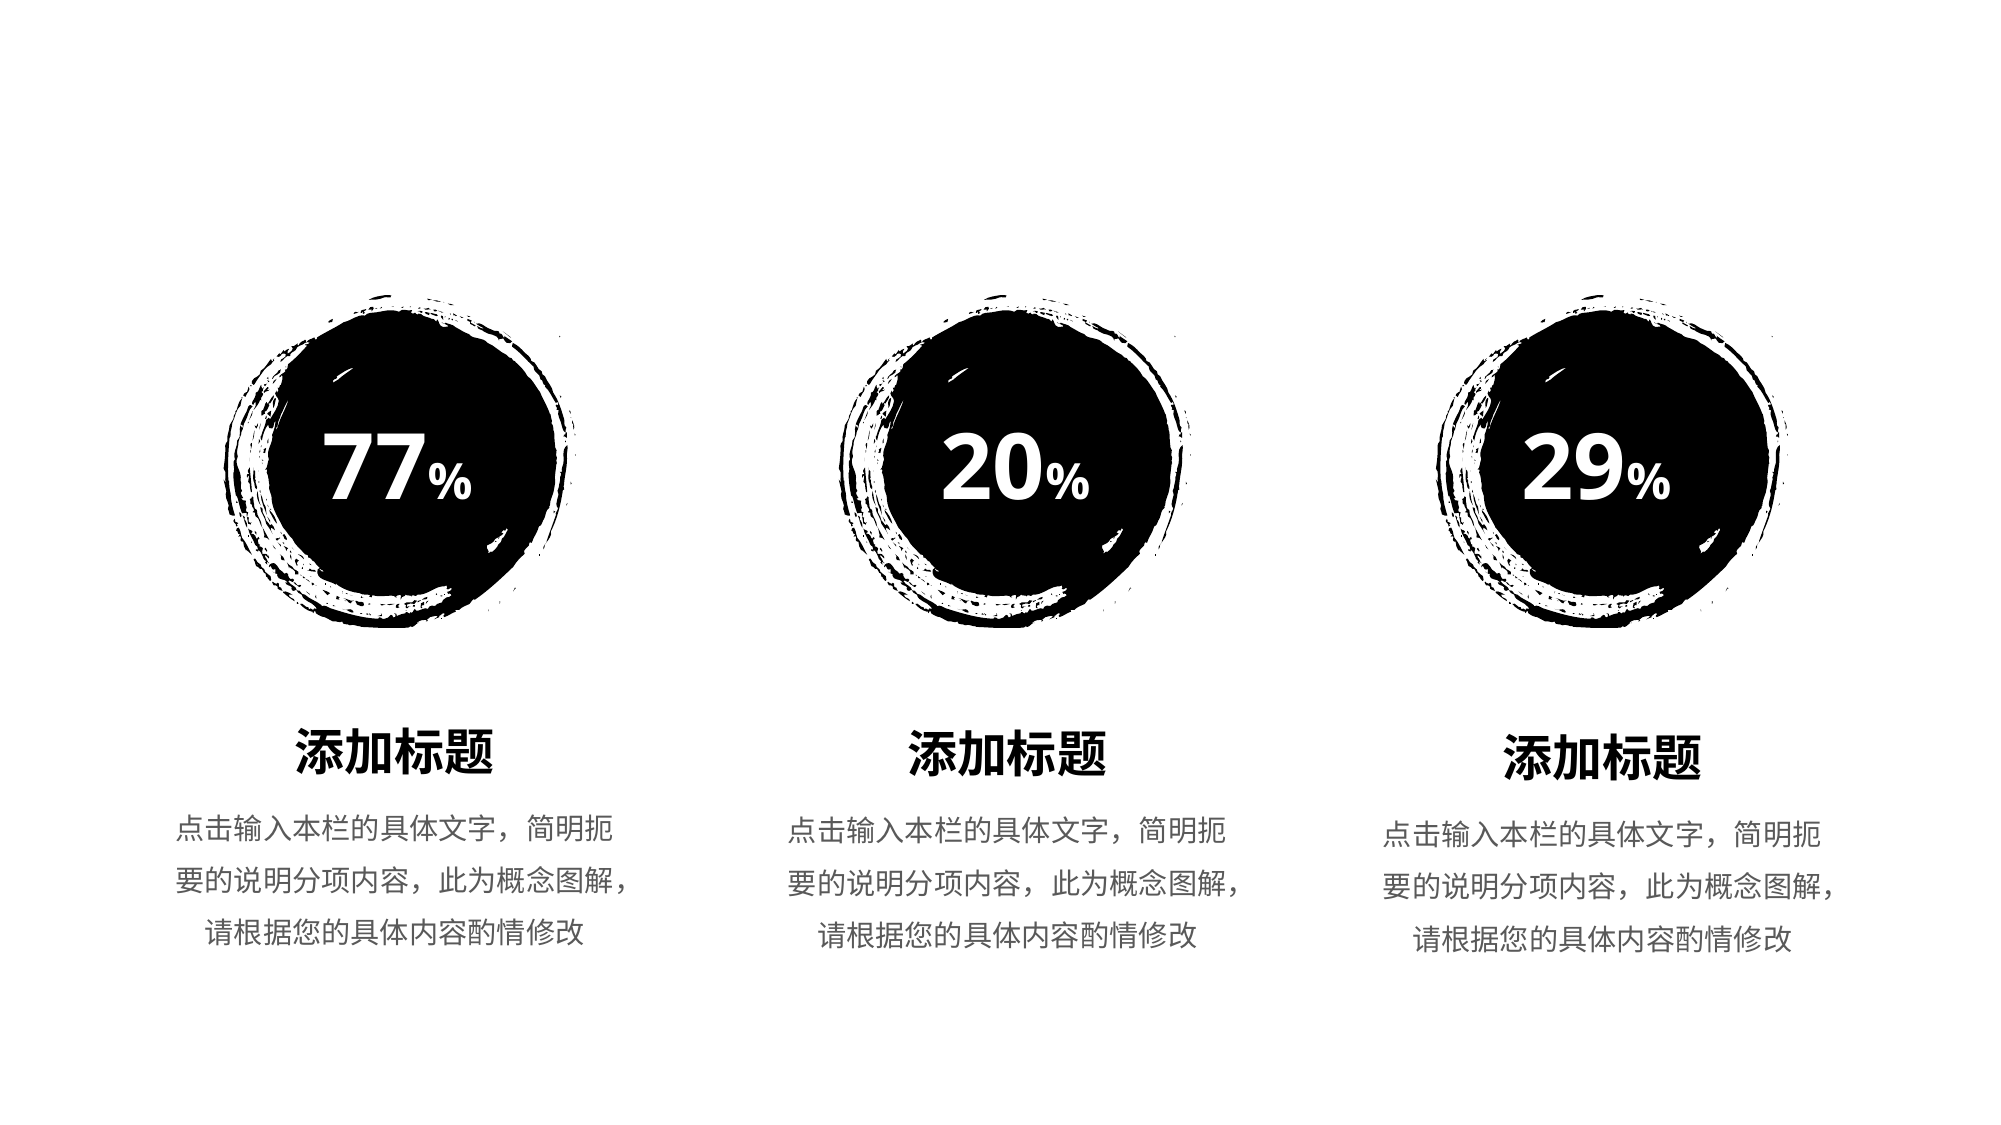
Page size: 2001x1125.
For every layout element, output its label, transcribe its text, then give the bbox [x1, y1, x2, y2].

text_box 添加标题 [245, 712, 545, 785]
text_box 点击输入本栏的具体文字，简明扼要的说明分项内容，此为概念图解，请根据您的具体内容酌情修改 [157, 785, 633, 993]
text_box 添加标题 [1452, 718, 1752, 791]
text_box 点击输入本栏的具体文字，简明扼要的说明分项内容，此为概念图解，请根据您的具体内容酌情修改 [1364, 791, 1840, 999]
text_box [222, 295, 1788, 628]
text_box 点击输入本栏的具体文字，简明扼要的说明分项内容，此为概念图解，请根据您的具体内容酌情修改 [769, 787, 1245, 995]
text_box 添加标题 [857, 715, 1157, 787]
